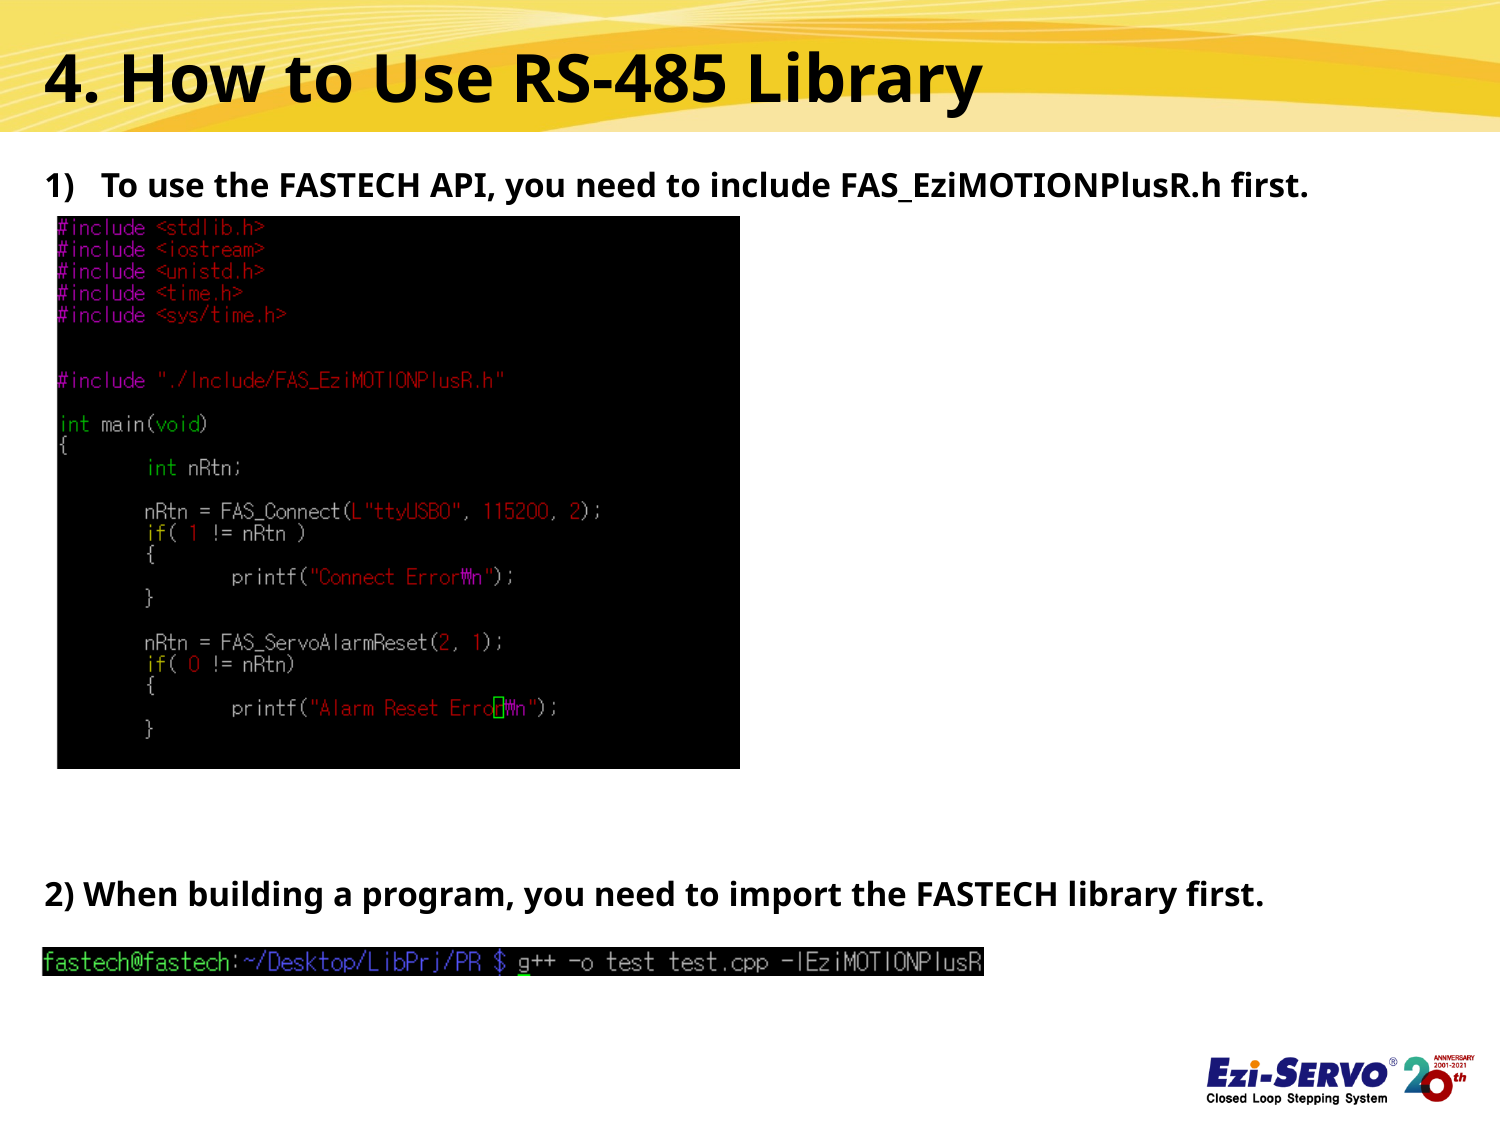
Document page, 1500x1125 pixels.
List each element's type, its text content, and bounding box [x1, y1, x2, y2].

picture [0, 0, 1500, 132]
title 4. How to Use RS-485 Library [29, 19, 1425, 132]
picture [56, 216, 741, 769]
picture [1202, 1047, 1482, 1113]
list To use the FASTECH API, you need to include FAS_EziMOTIONPlusR.h first. 2) When building a program, you need to import the FASTECH library first. [29, 149, 1459, 1024]
picture [40, 947, 984, 977]
